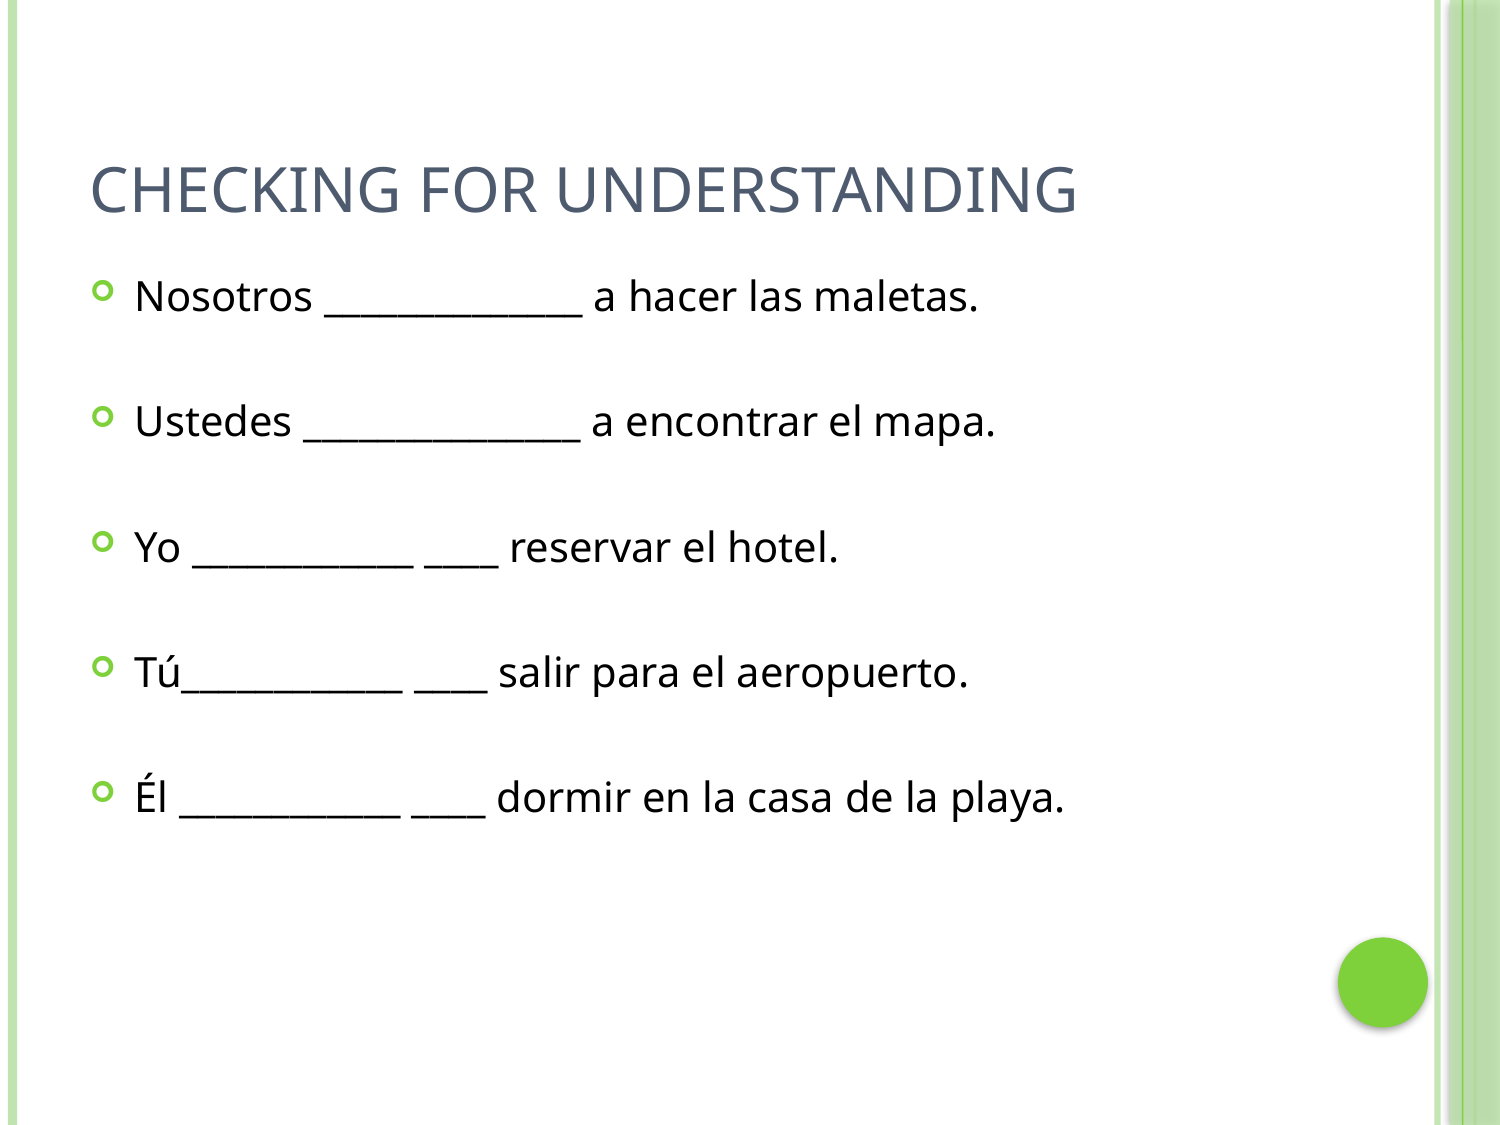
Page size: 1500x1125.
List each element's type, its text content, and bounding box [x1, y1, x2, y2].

title Checking for understanding [75, 45, 1300, 233]
list Nosotros ______________ a hacer las maletas. Ustedes _______________ a encontrar el mapa. Yo ____________ ____ reservar el hotel. Tú____________ ____ salir para el aeropuerto. Él ____________ ____ dormir en la casa de la playa. [75, 262, 1300, 1062]
